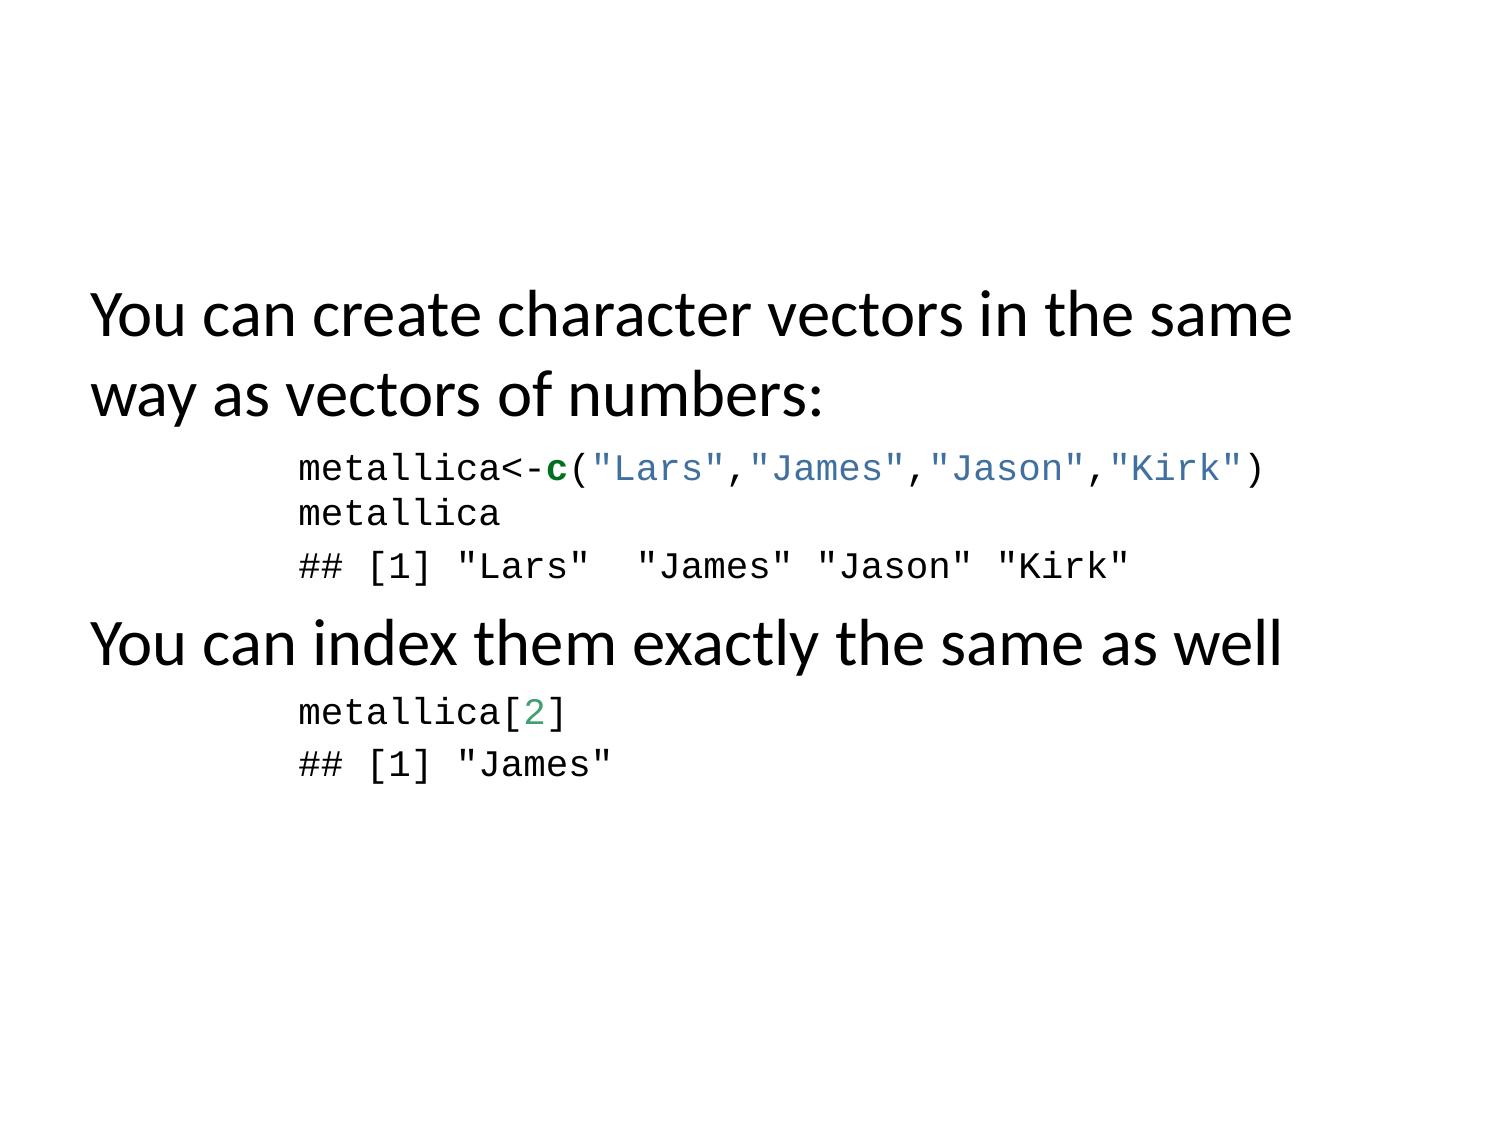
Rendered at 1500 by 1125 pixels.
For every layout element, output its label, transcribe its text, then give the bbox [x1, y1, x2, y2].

list You can create character vectors in the same way as vectors of numbers: metallica<-c("Lars","James","Jason","Kirk") metallica ## [1] "Lars" "James" "Jason" "Kirk" You can index them exactly the same as well metallica[2] ## [1] "James" [75, 262, 1425, 1005]
